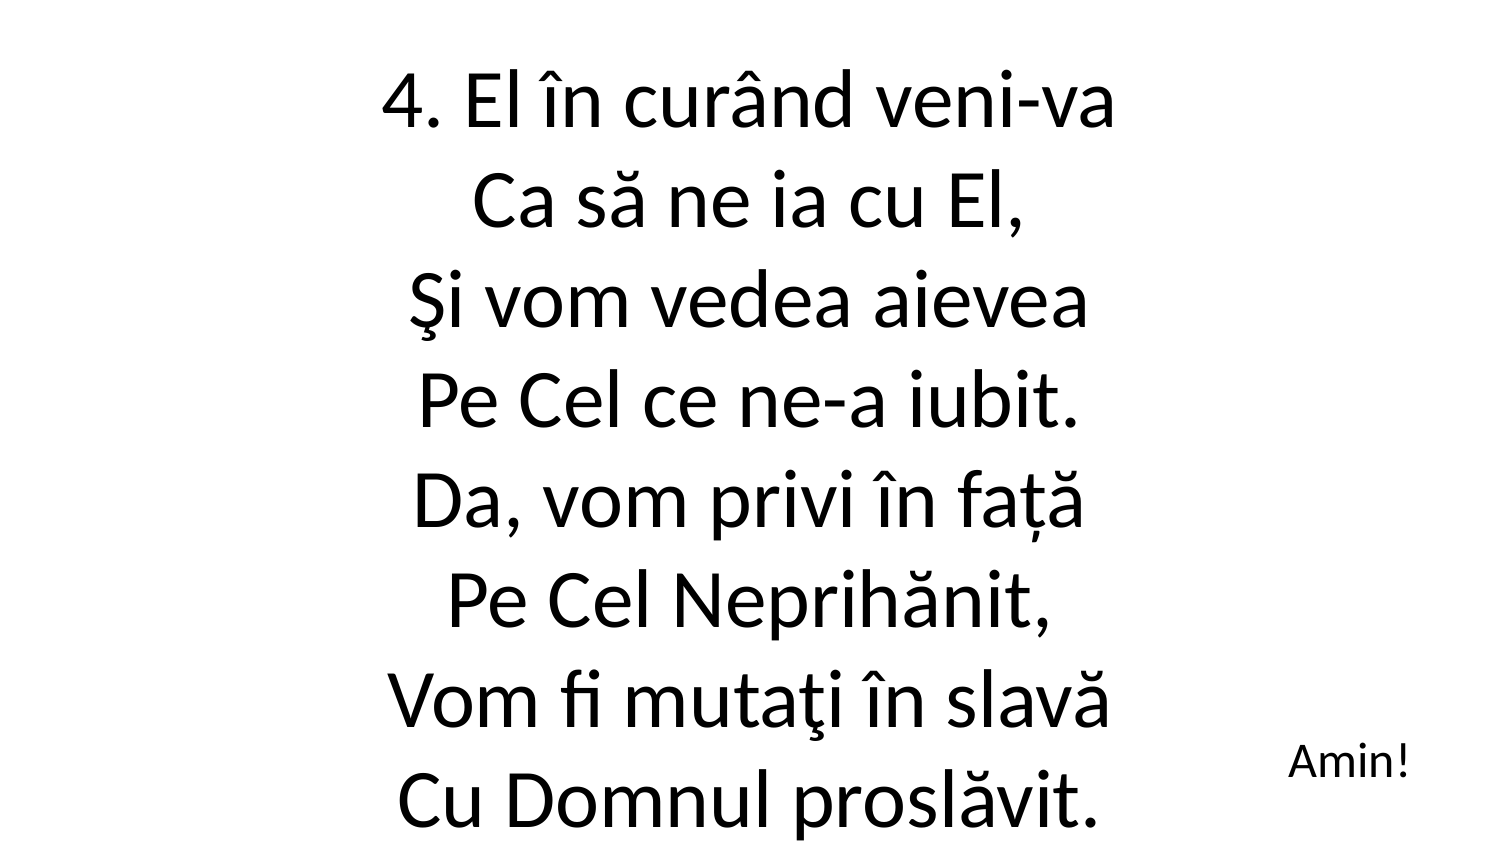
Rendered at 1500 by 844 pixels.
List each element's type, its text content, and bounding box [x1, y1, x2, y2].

text_box Amin! [1273, 674, 1427, 795]
text_box 4. El în curând veni-va Ca să ne ia cu El, Şi vom vedea aievea Pe Cel ce ne-a iubit. Da, vom privi în față Pe Cel Neprihănit, Vom fi mutaţi în slavă Cu Domnul proslăvit. [366, 0, 1134, 844]
